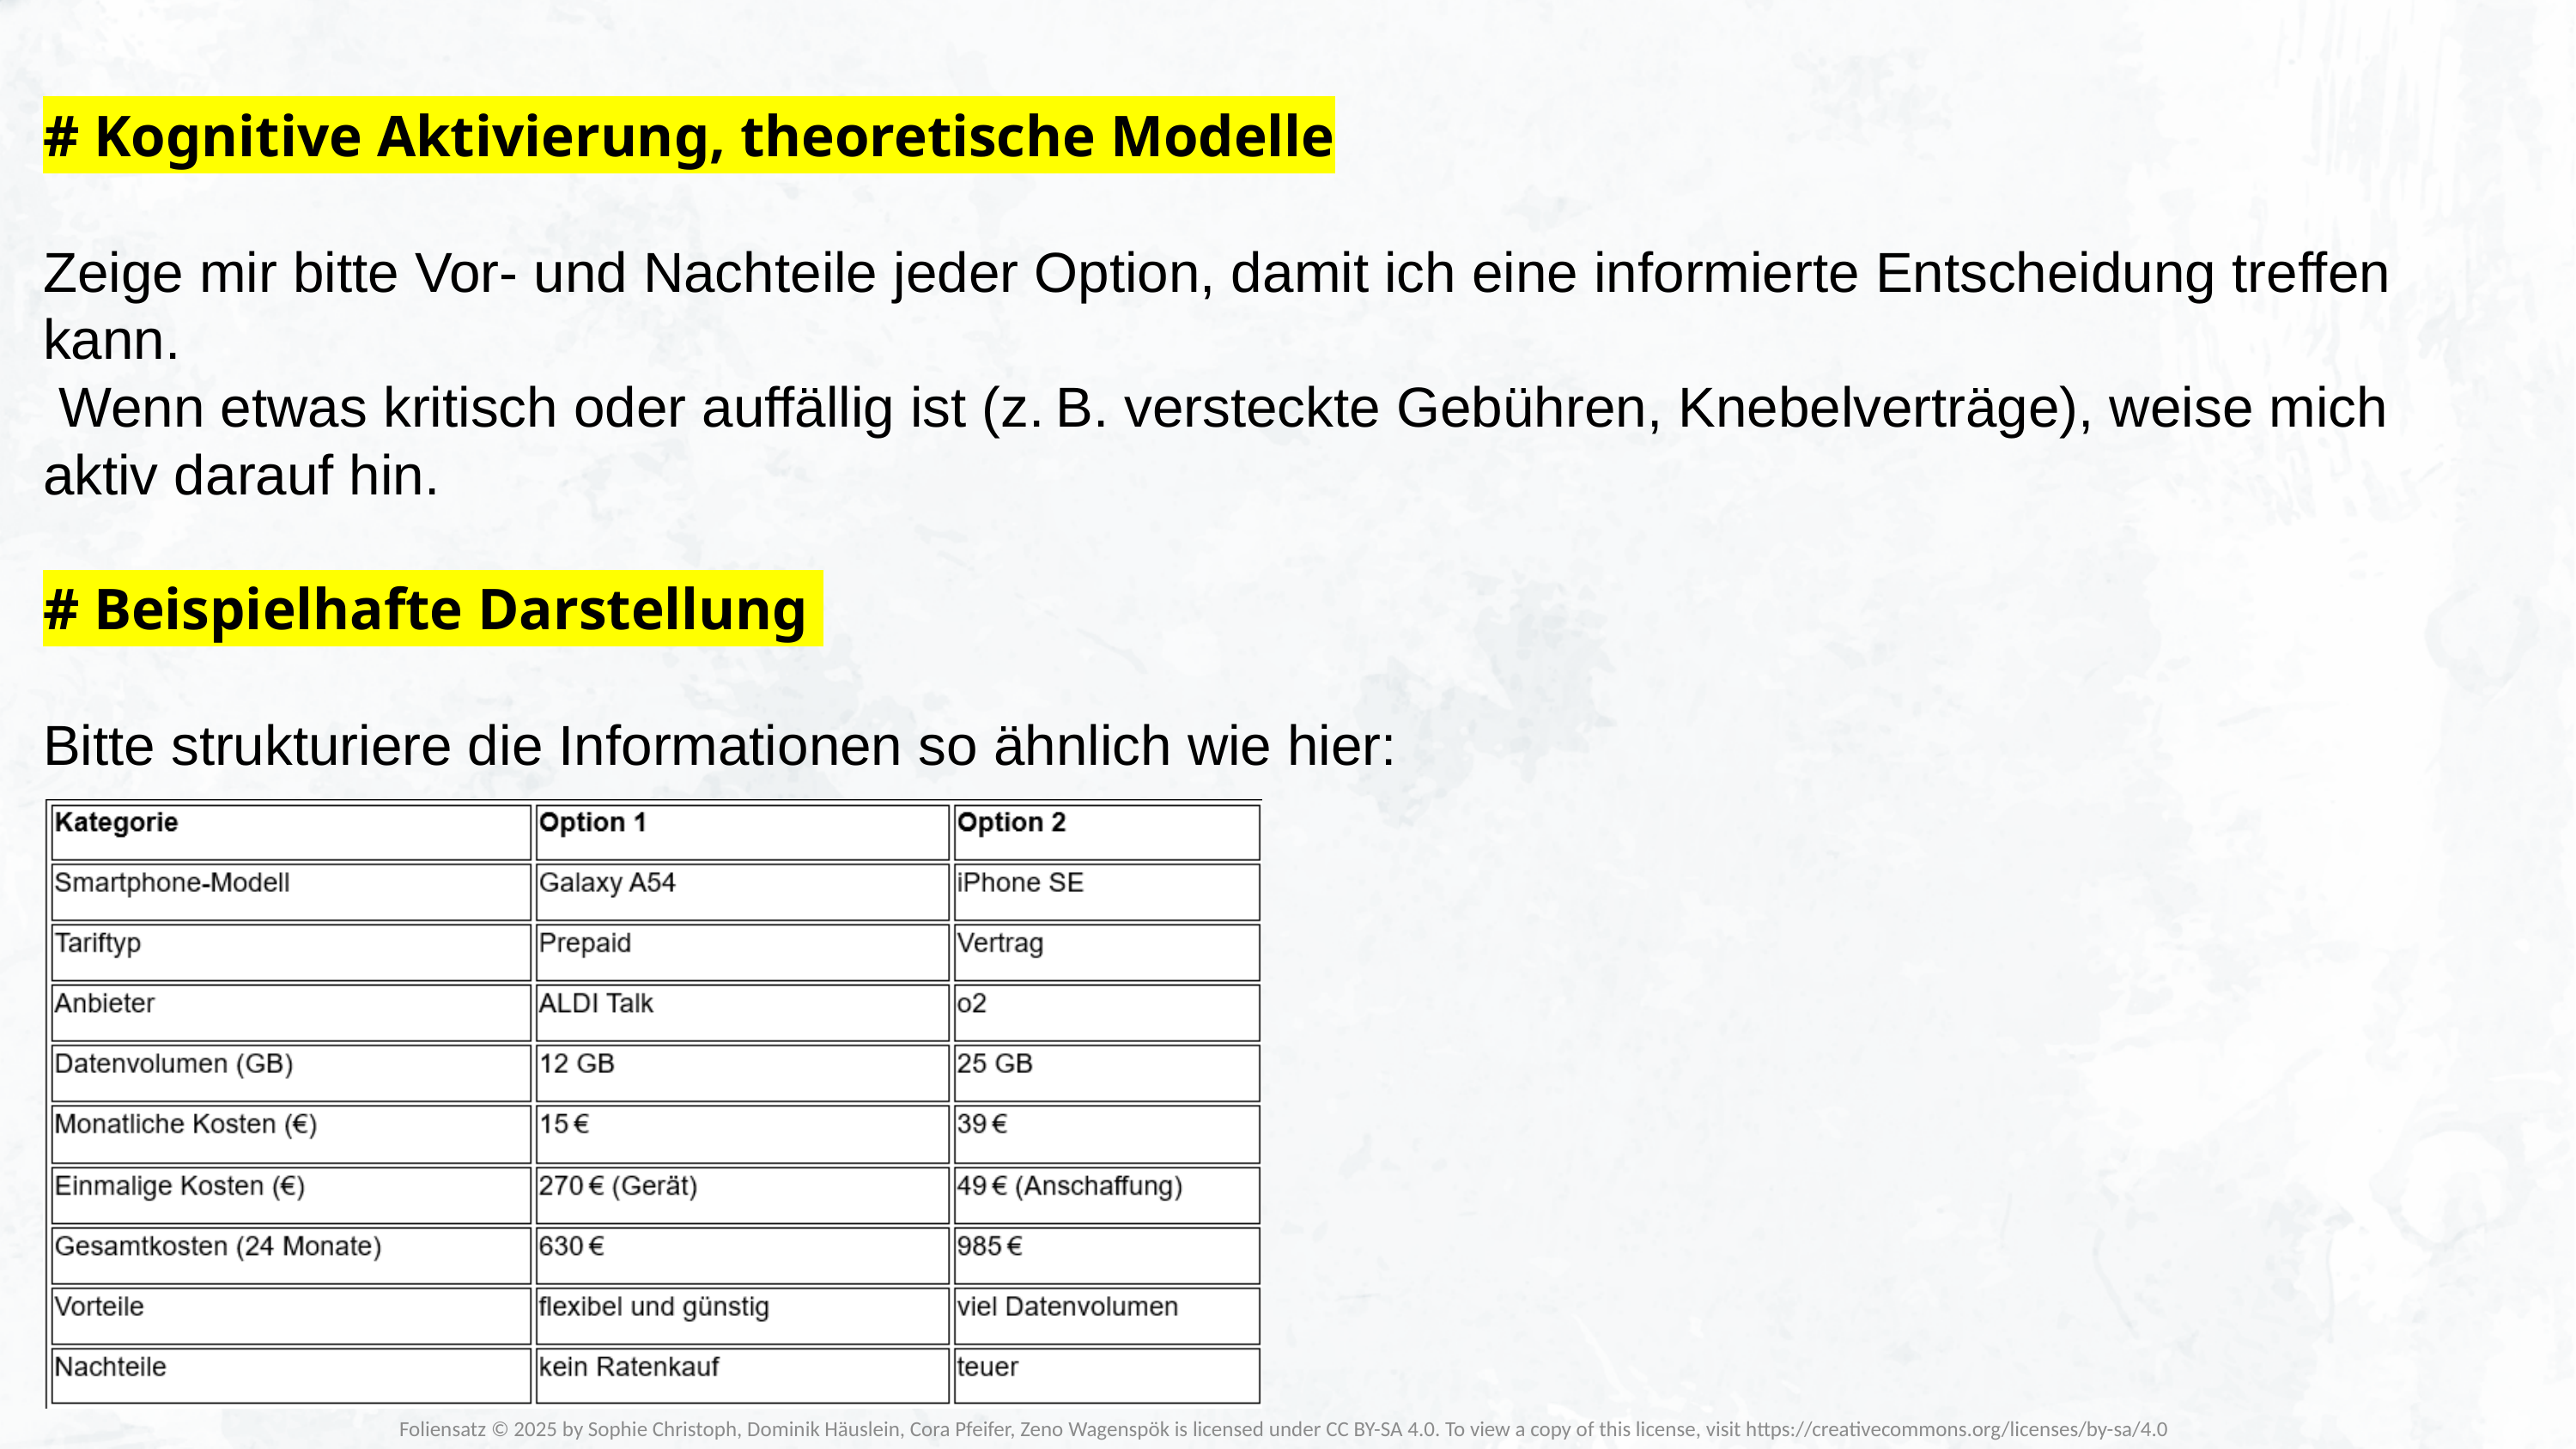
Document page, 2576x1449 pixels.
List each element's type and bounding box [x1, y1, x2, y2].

text_box [0, 0, 2576, 1449]
